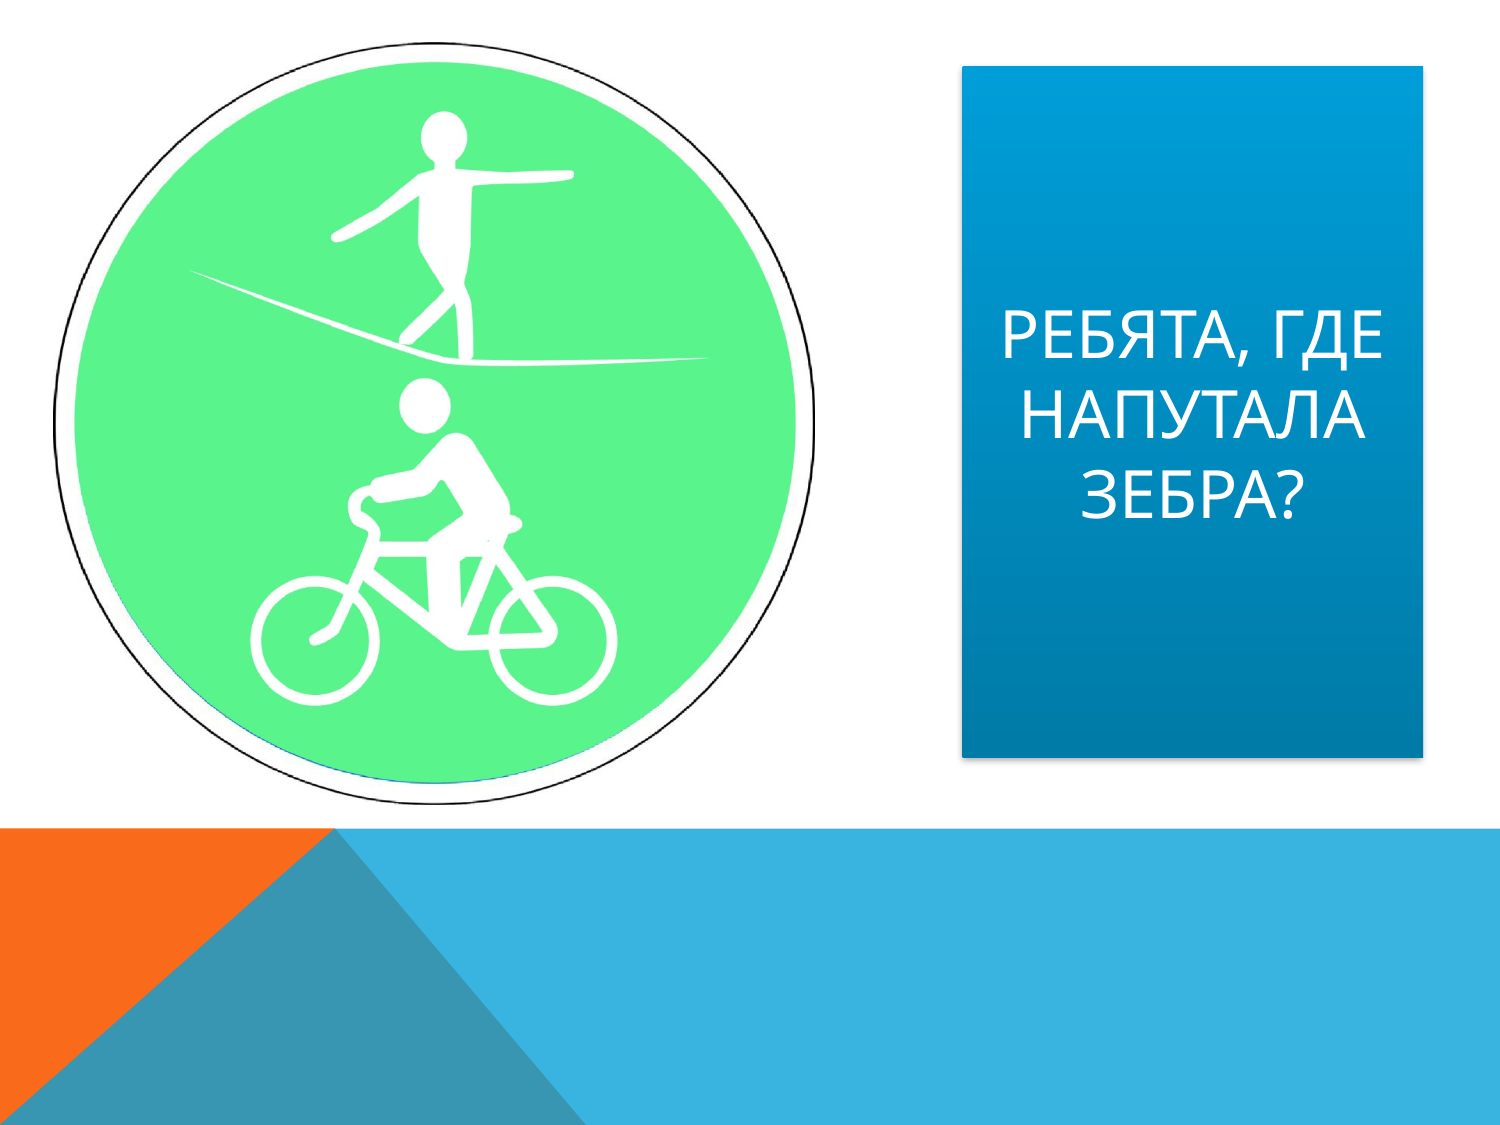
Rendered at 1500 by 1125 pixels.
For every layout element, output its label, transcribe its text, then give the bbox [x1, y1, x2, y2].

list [52, 42, 816, 805]
title Ребята, где напутала зебра? [962, 66, 1424, 758]
